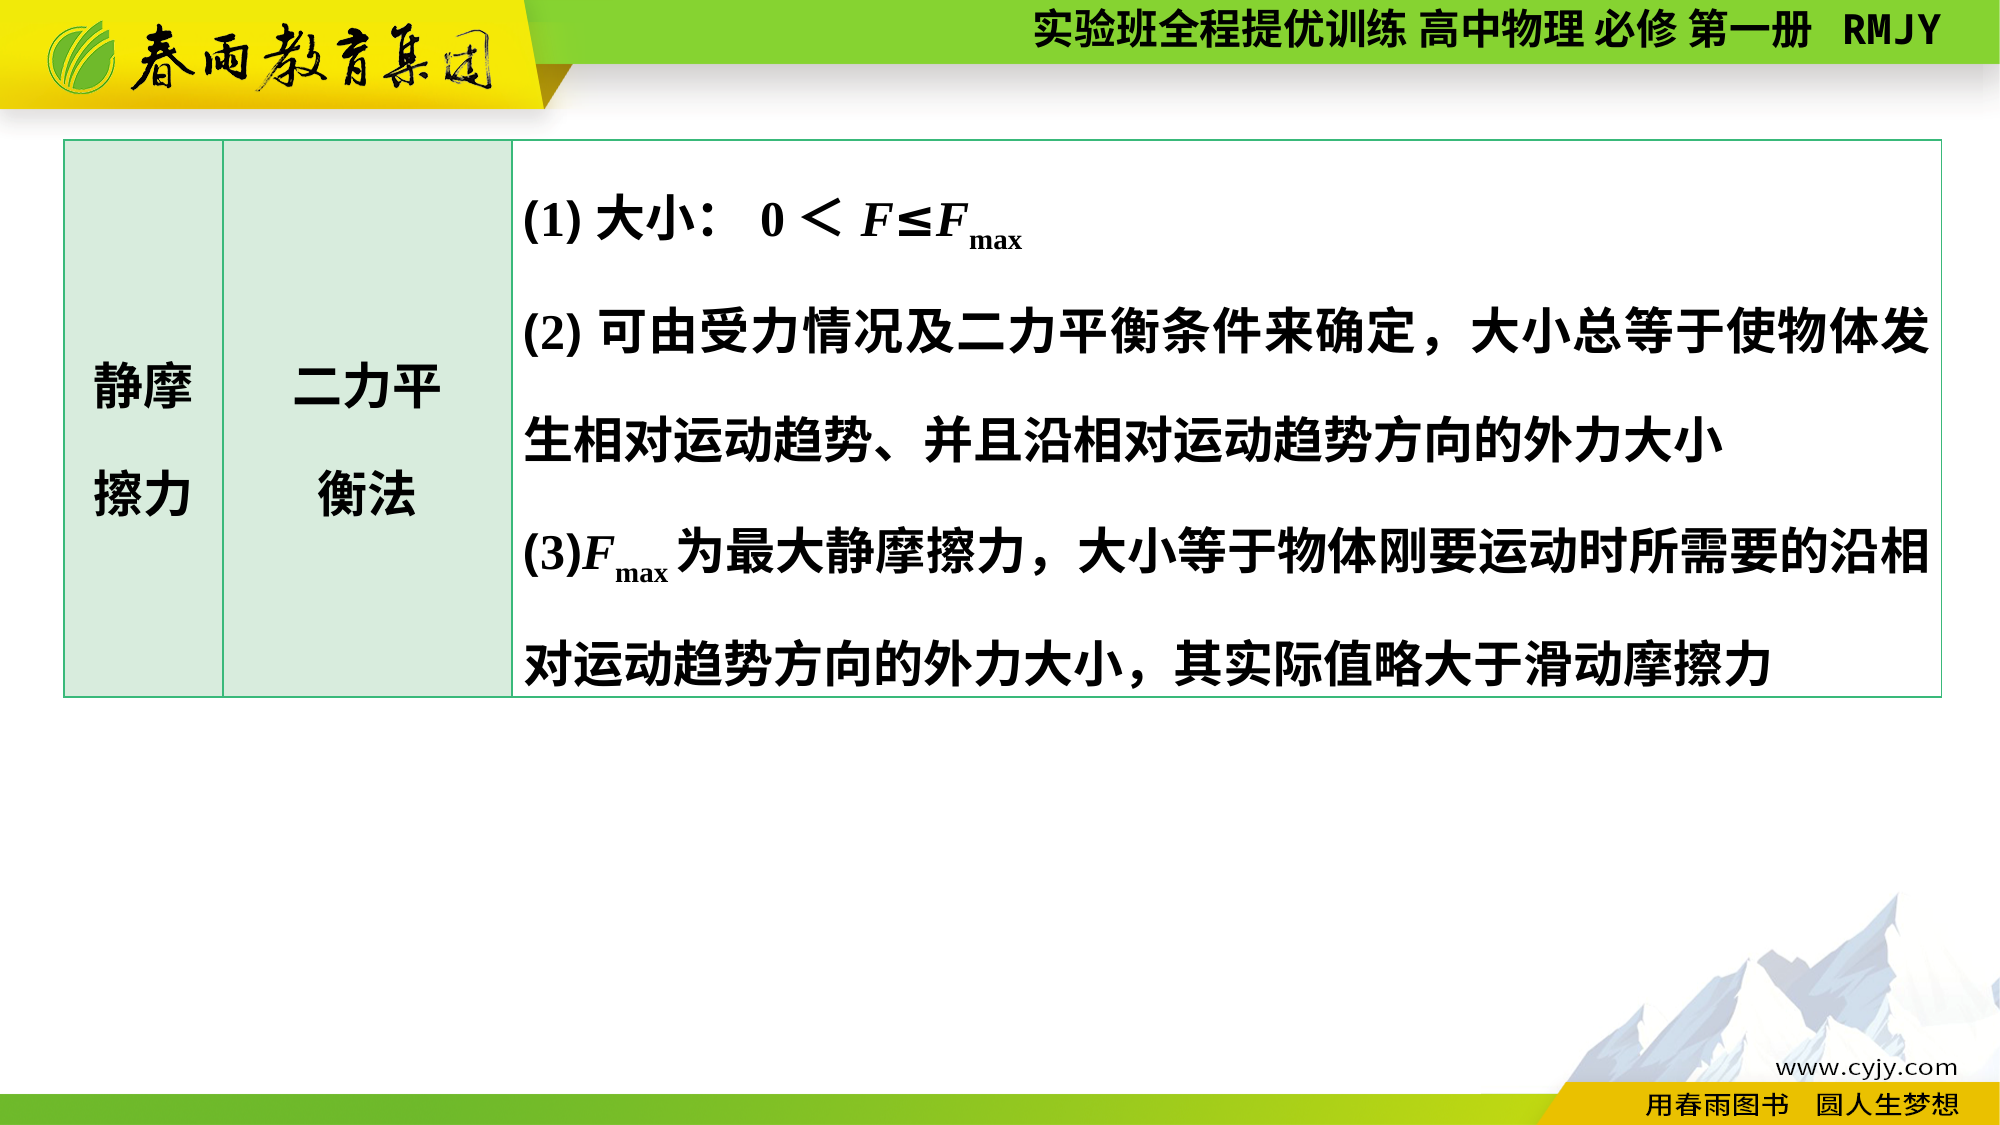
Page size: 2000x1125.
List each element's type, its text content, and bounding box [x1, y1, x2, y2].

picture [0, 0, 2000, 1125]
table_header 二力平 衡法 [224, 141, 511, 696]
table_header 静摩 擦力 [65, 141, 222, 696]
table_header (1)大小：0＜F≤Fmax (2)可由受力情况及二力平衡条件来确定，大小总等于使物体发生相对运动趋势、并且沿相对运动趋势方向的外力大小 (3)Fmax为最大静摩擦力，大小等于物体刚要运动时所需要的沿相对运动趋势方向的外力大小，其实际值略大于滑动摩擦力 [513, 141, 1941, 696]
